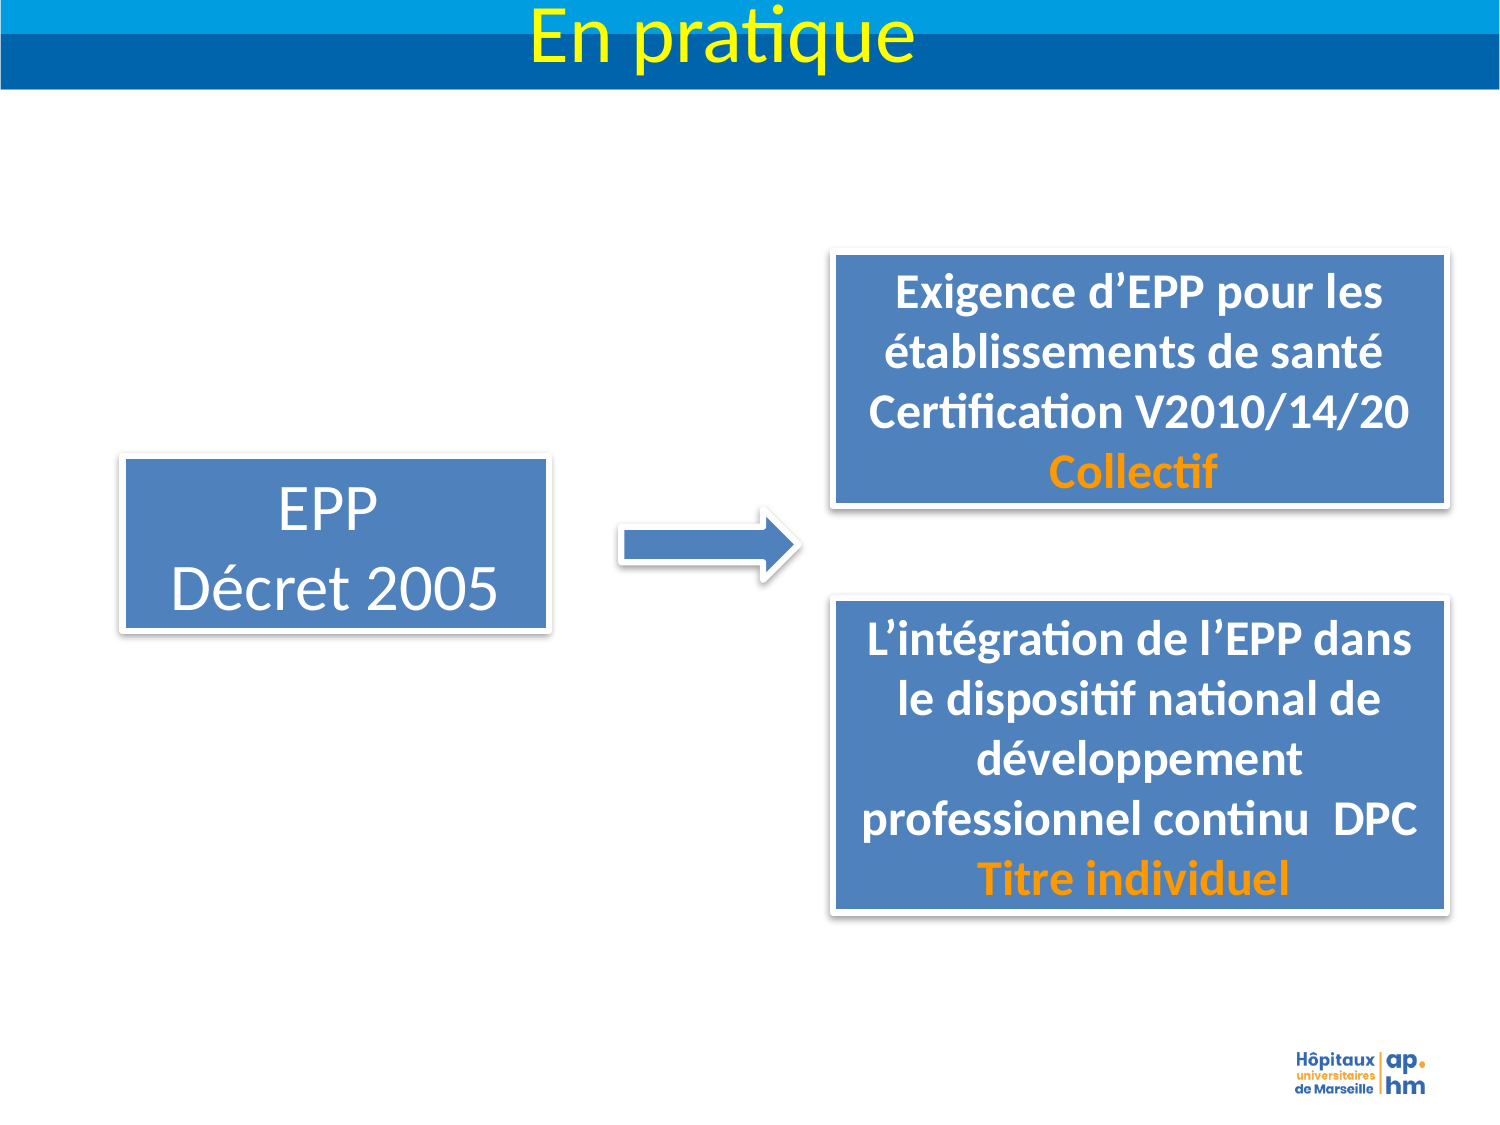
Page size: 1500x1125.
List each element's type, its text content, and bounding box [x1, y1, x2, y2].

text_box [618, 506, 802, 583]
text_box Exigence d’EPP pour les établissements de santé Certification V2010/14/20 Collectif [830, 248, 1450, 509]
picture [1295, 1052, 1425, 1094]
subtitle En pratique [100, 0, 1365, 86]
text_box L’intégration de l’EPP dans le dispositif national de développement professionnel continu DPC Titre individuel [830, 595, 1450, 916]
text_box EPP Décret 2005 [119, 453, 552, 634]
picture [0, 35, 1500, 101]
